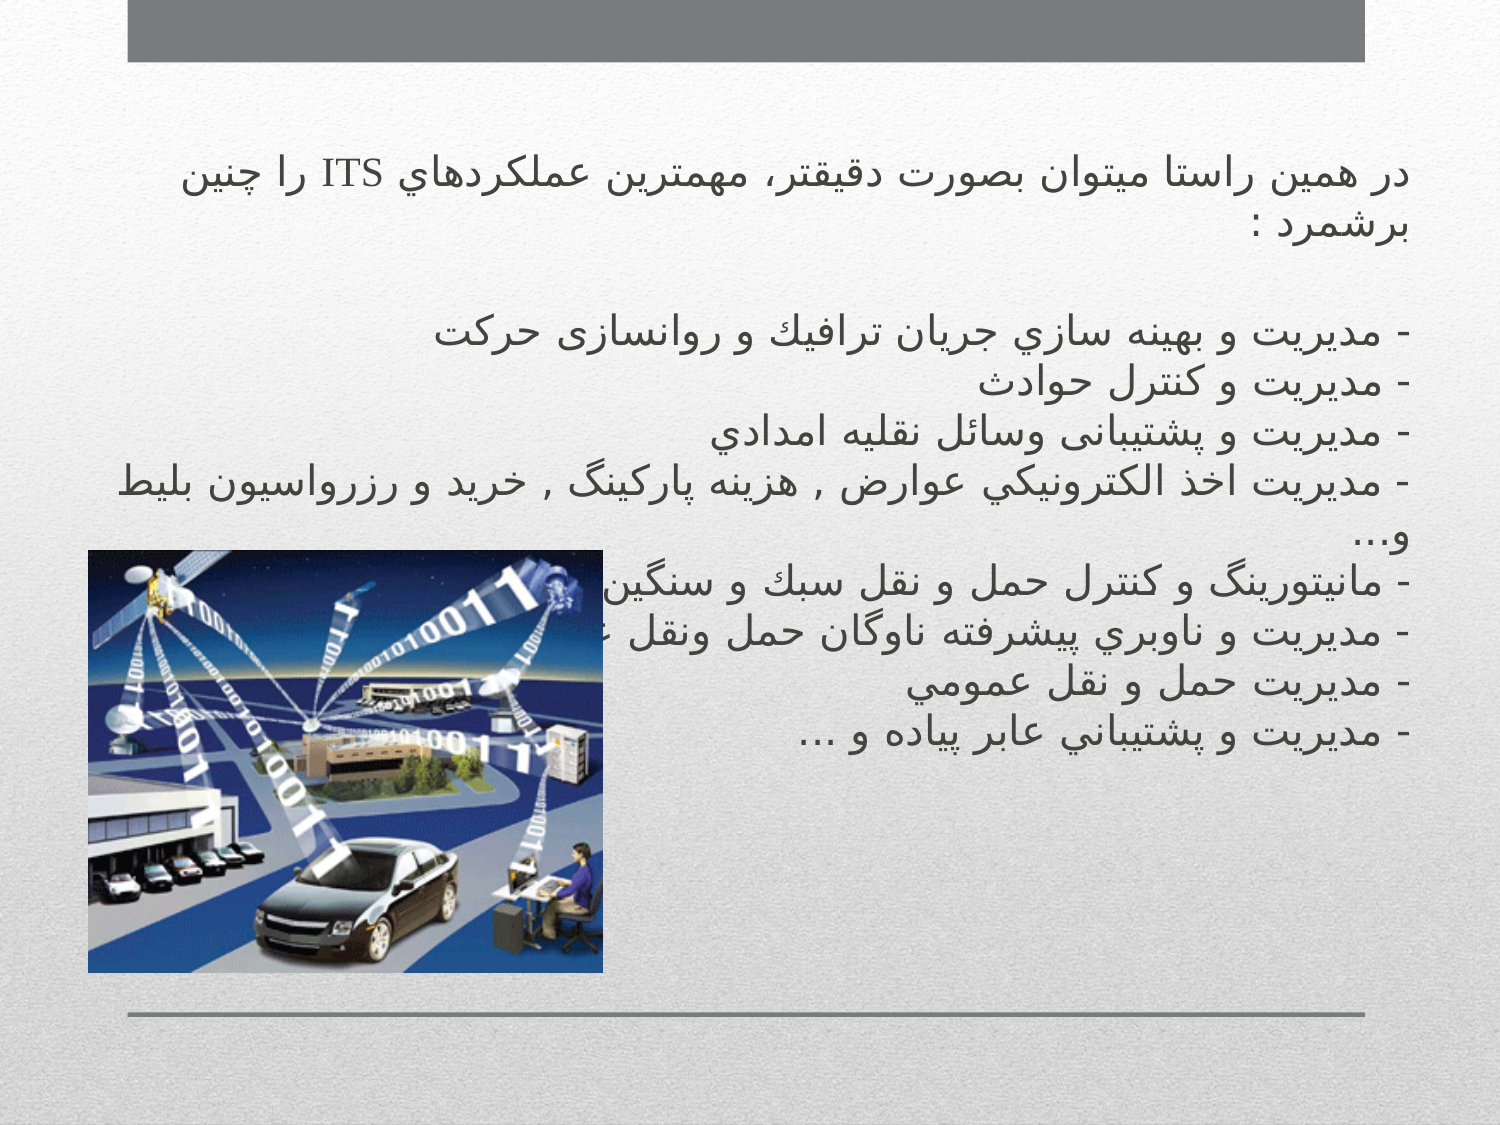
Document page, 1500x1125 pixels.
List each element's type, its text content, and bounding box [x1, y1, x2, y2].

list در همين راستا ميتوان بصورت دقيقتر، ‌مهمترين عملكردهاي ITS را چنين برشمرد : - مديريت و بهينه سازي جريان ترافيك و روانسازی حركت - مديريت و كنترل حوادث - مديريت و پشتيبانی وسائل نقليه امدادي - مديريت اخذ الكترونيكي عوارض , هزينه پاركينگ , خريد و رزرواسيون بليط و... - مانيتورينگ و كنترل حمل و نقل سبك و سنگين - مديريت و ناوبري پيشرفته ناوگان حمل ونقل عمومي - مديريت حمل و نقل عمومي - مديريت و پشتيباني عابر پياده و ... [76, 78, 1427, 821]
picture [87, 549, 604, 974]
